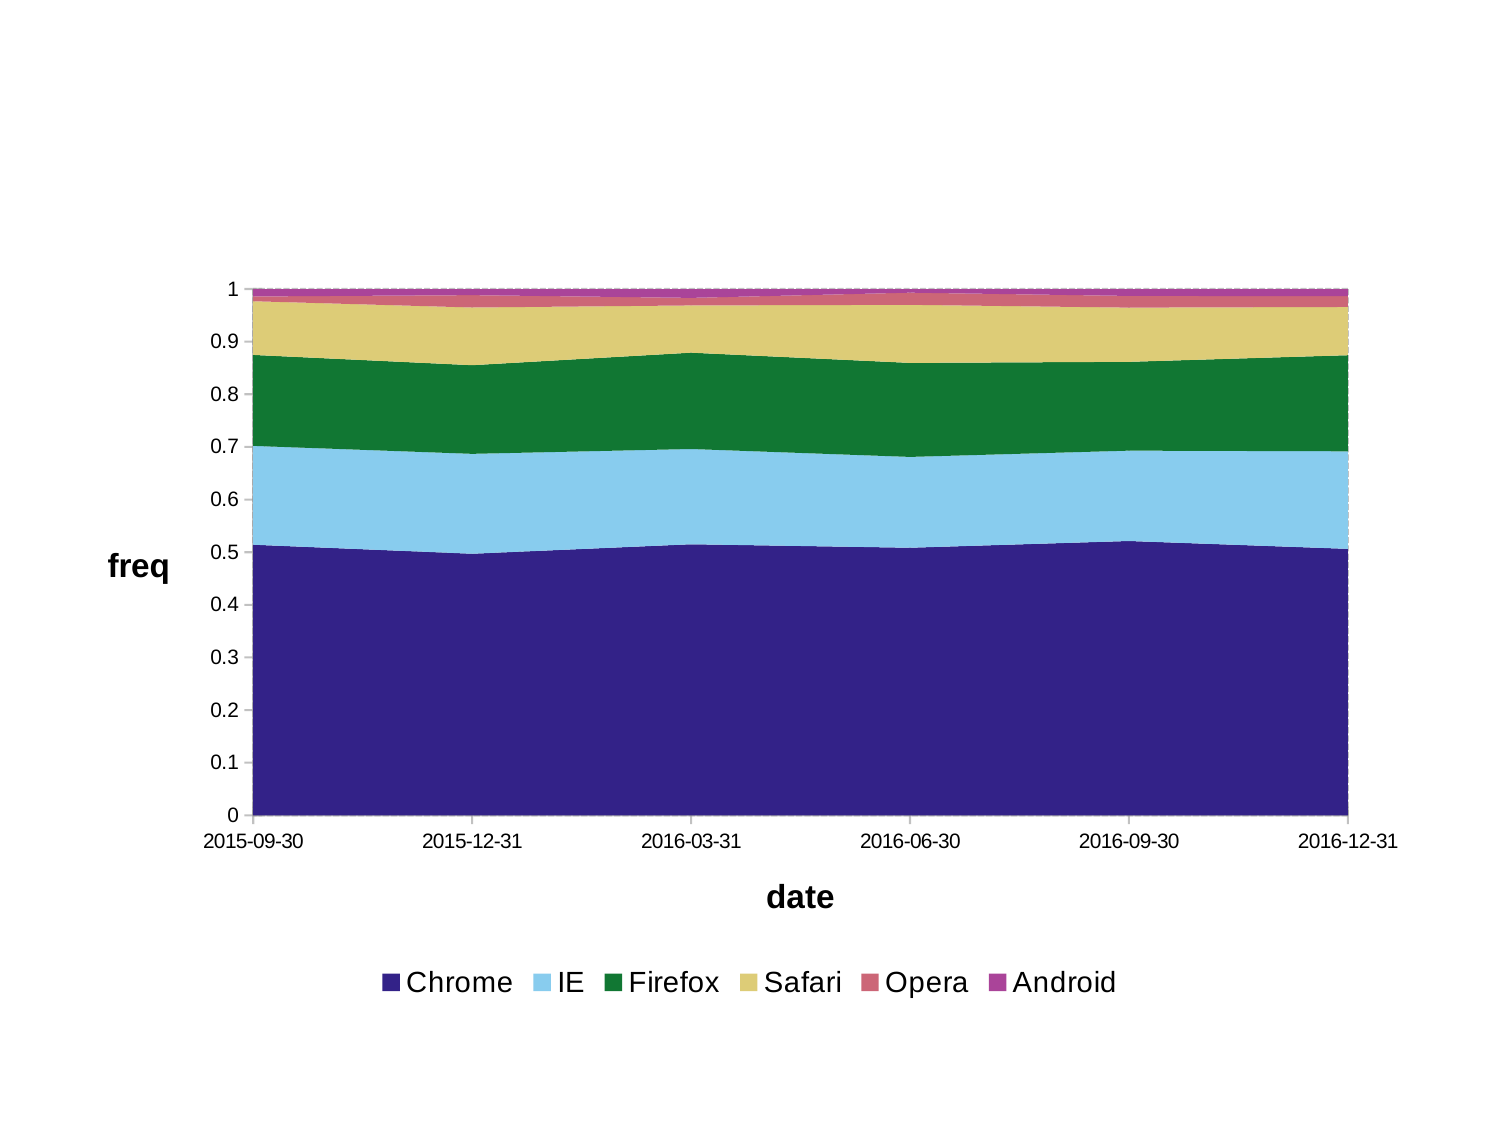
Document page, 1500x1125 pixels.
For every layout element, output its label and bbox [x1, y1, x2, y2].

chart [74, 262, 1426, 1006]
